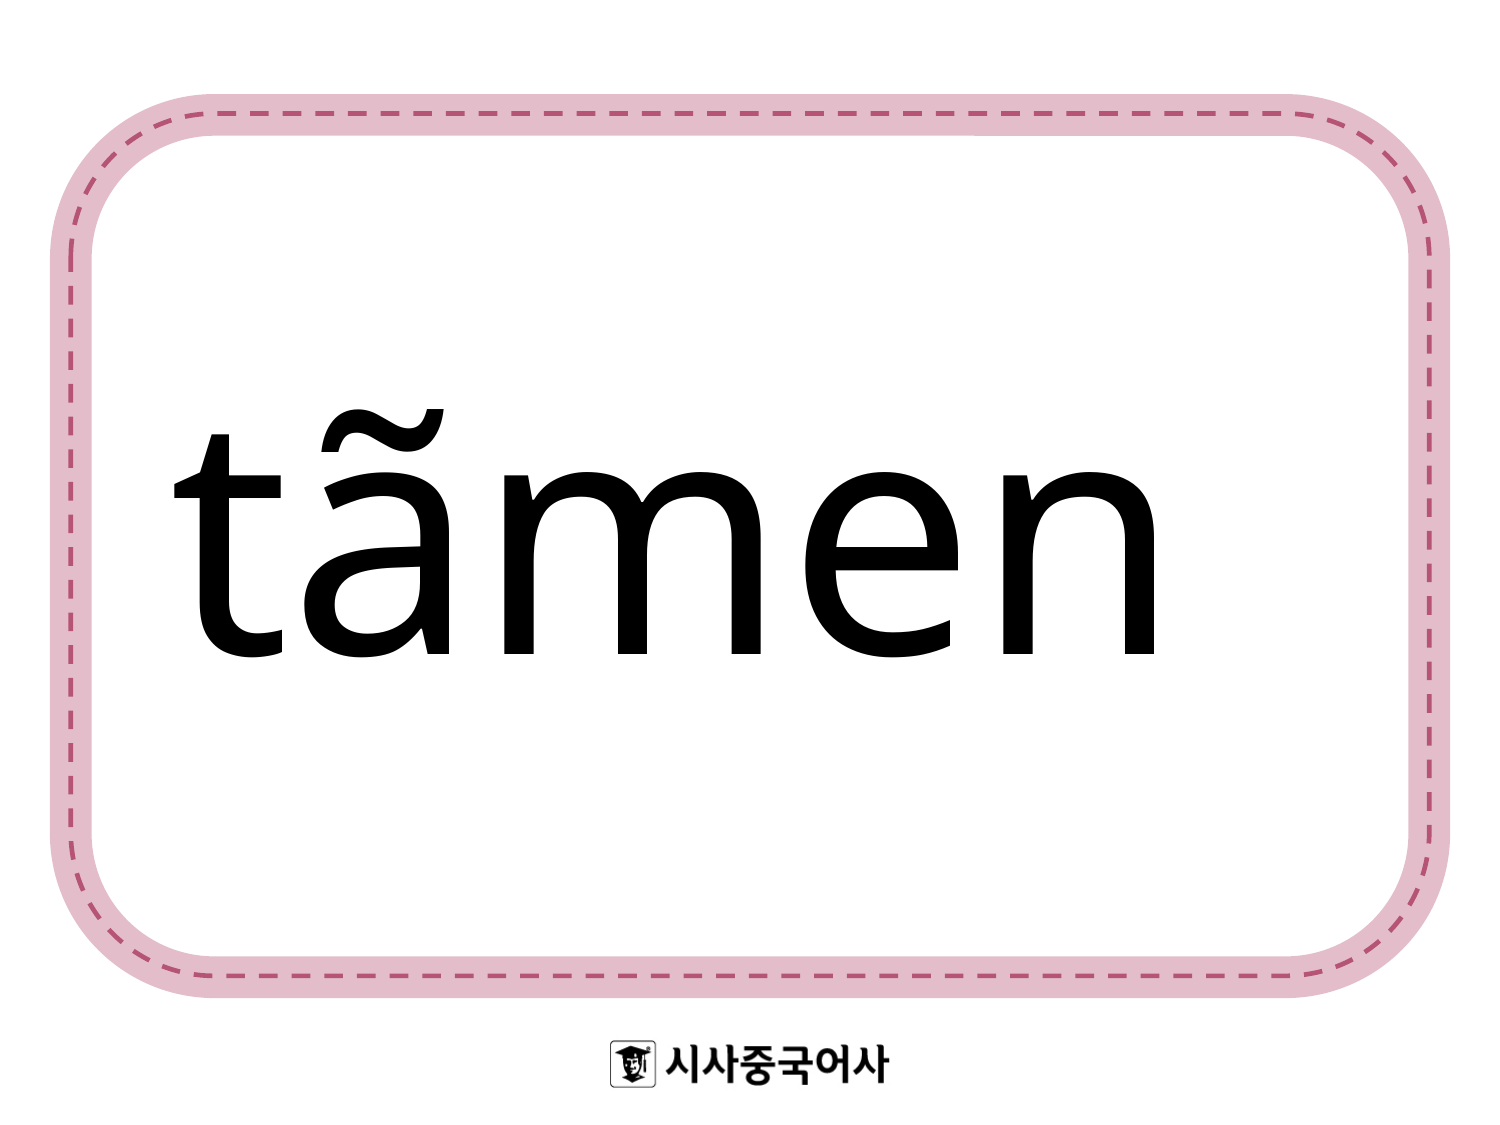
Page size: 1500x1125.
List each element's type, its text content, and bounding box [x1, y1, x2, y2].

picture [602, 1034, 898, 1094]
text_box tãmen [145, 189, 1354, 853]
